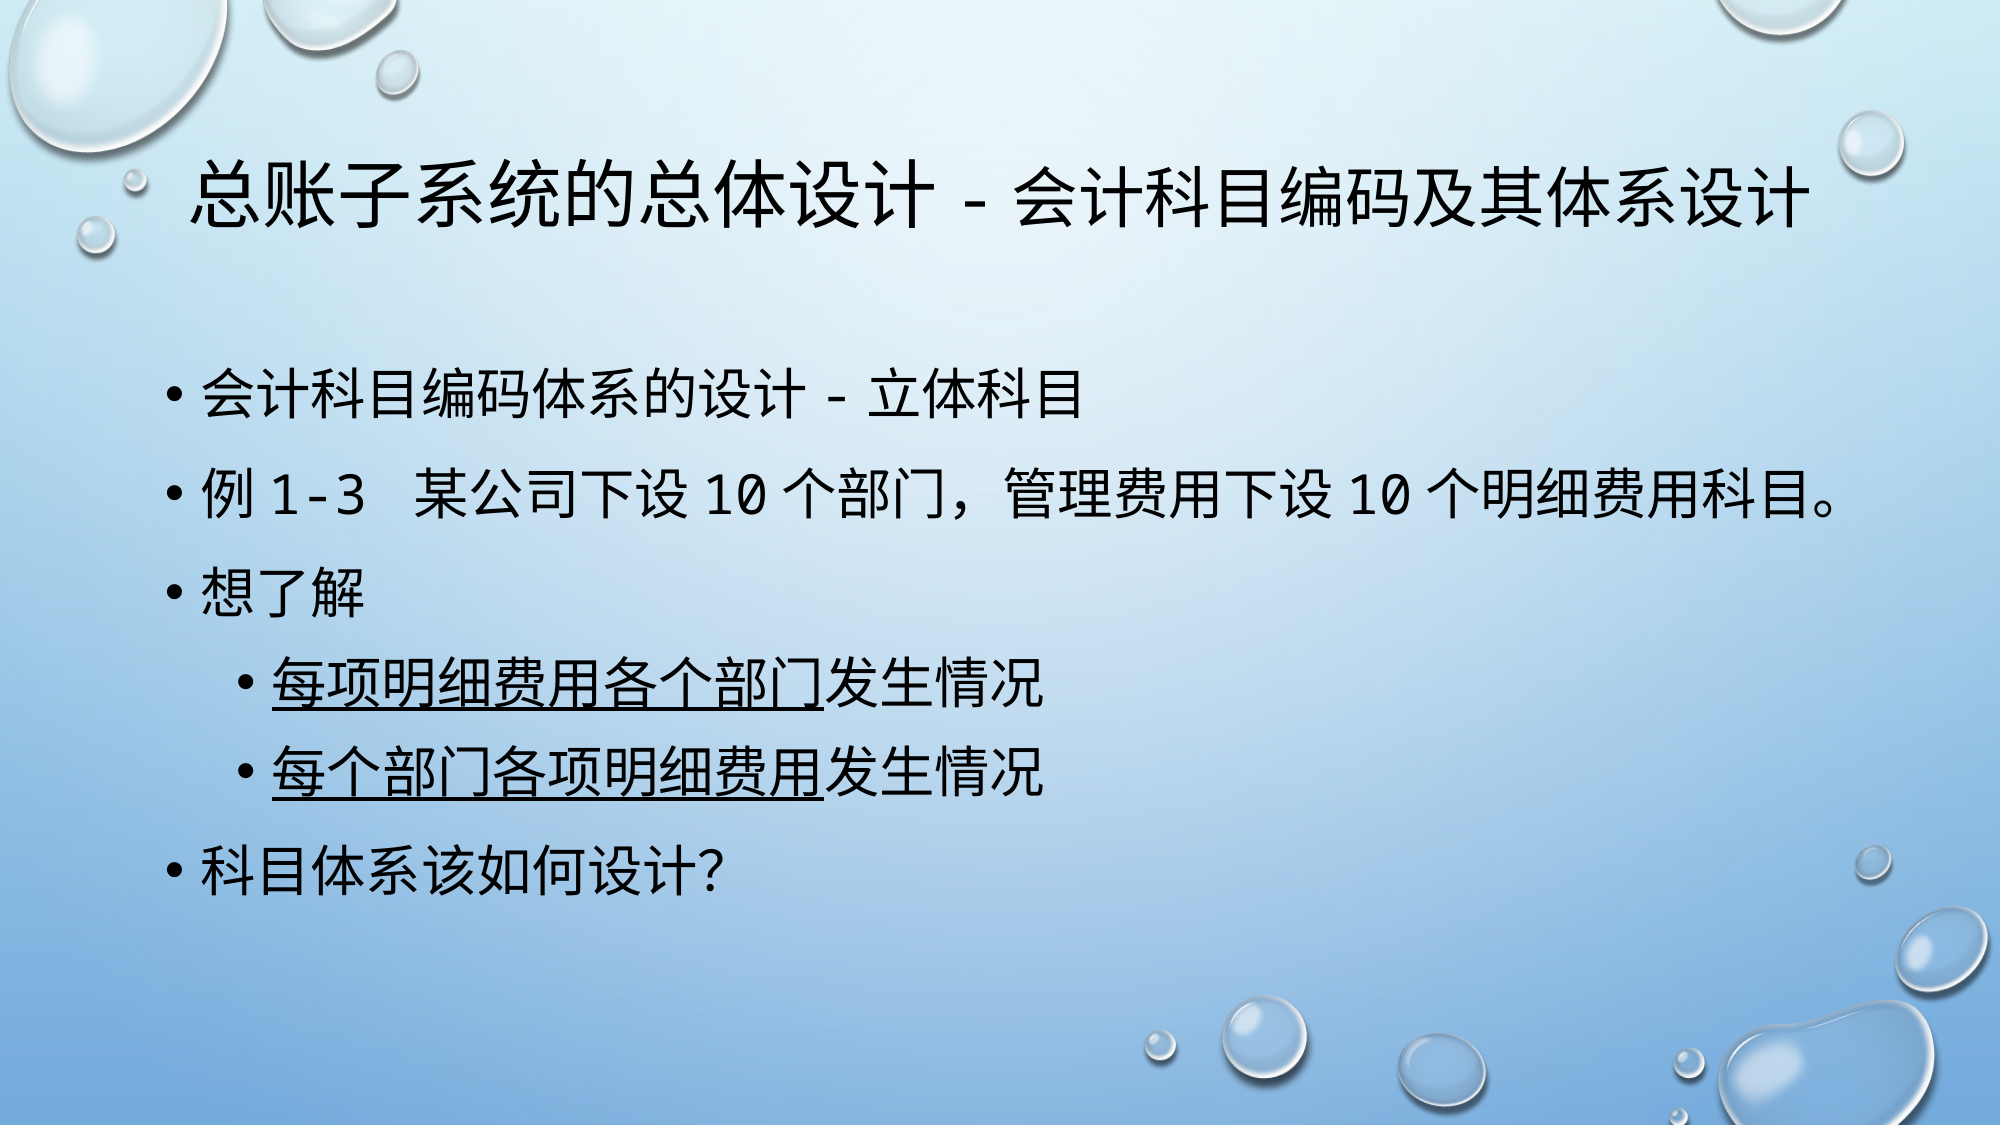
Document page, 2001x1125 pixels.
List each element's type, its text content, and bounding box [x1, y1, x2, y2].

title 总账子系统的总体设计-会计科目编码及其体系设计 [149, 67, 1851, 329]
list 会计科目编码体系的设计-立体科目 例1-3 某公司下设10个部门，管理费用下设10个明细费用科目。 想了解 每项明细费用各个部门发生情况 每个部门各项明细费用发生情况 科目体系该如何设计？ [149, 339, 1850, 966]
picture [0, 0, 2000, 1125]
